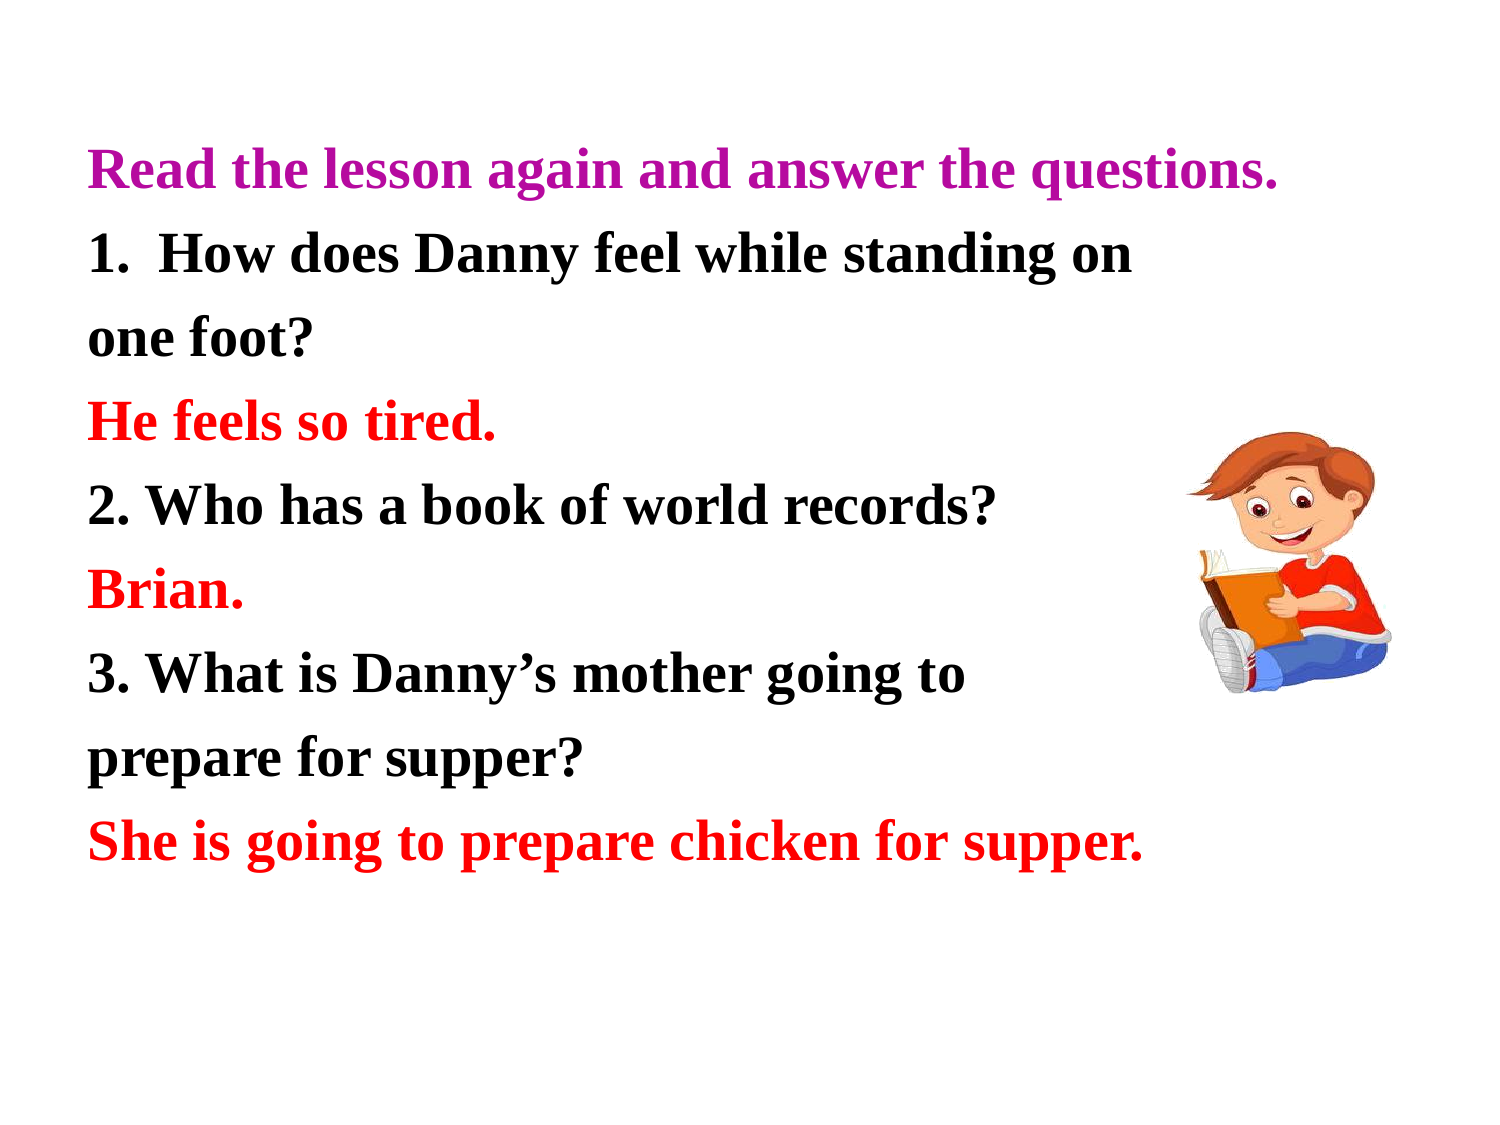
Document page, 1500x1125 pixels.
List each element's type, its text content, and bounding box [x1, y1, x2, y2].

picture [1167, 431, 1423, 694]
text_box Read the lesson again and answer the questions. How does Danny feel while standing on one foot? He feels so tired. 2. Who has a book of world records? Brian. 3. What is Danny’s mother going to prepare for supper? She is going to prepare chicken for supper. [72, 122, 1438, 880]
